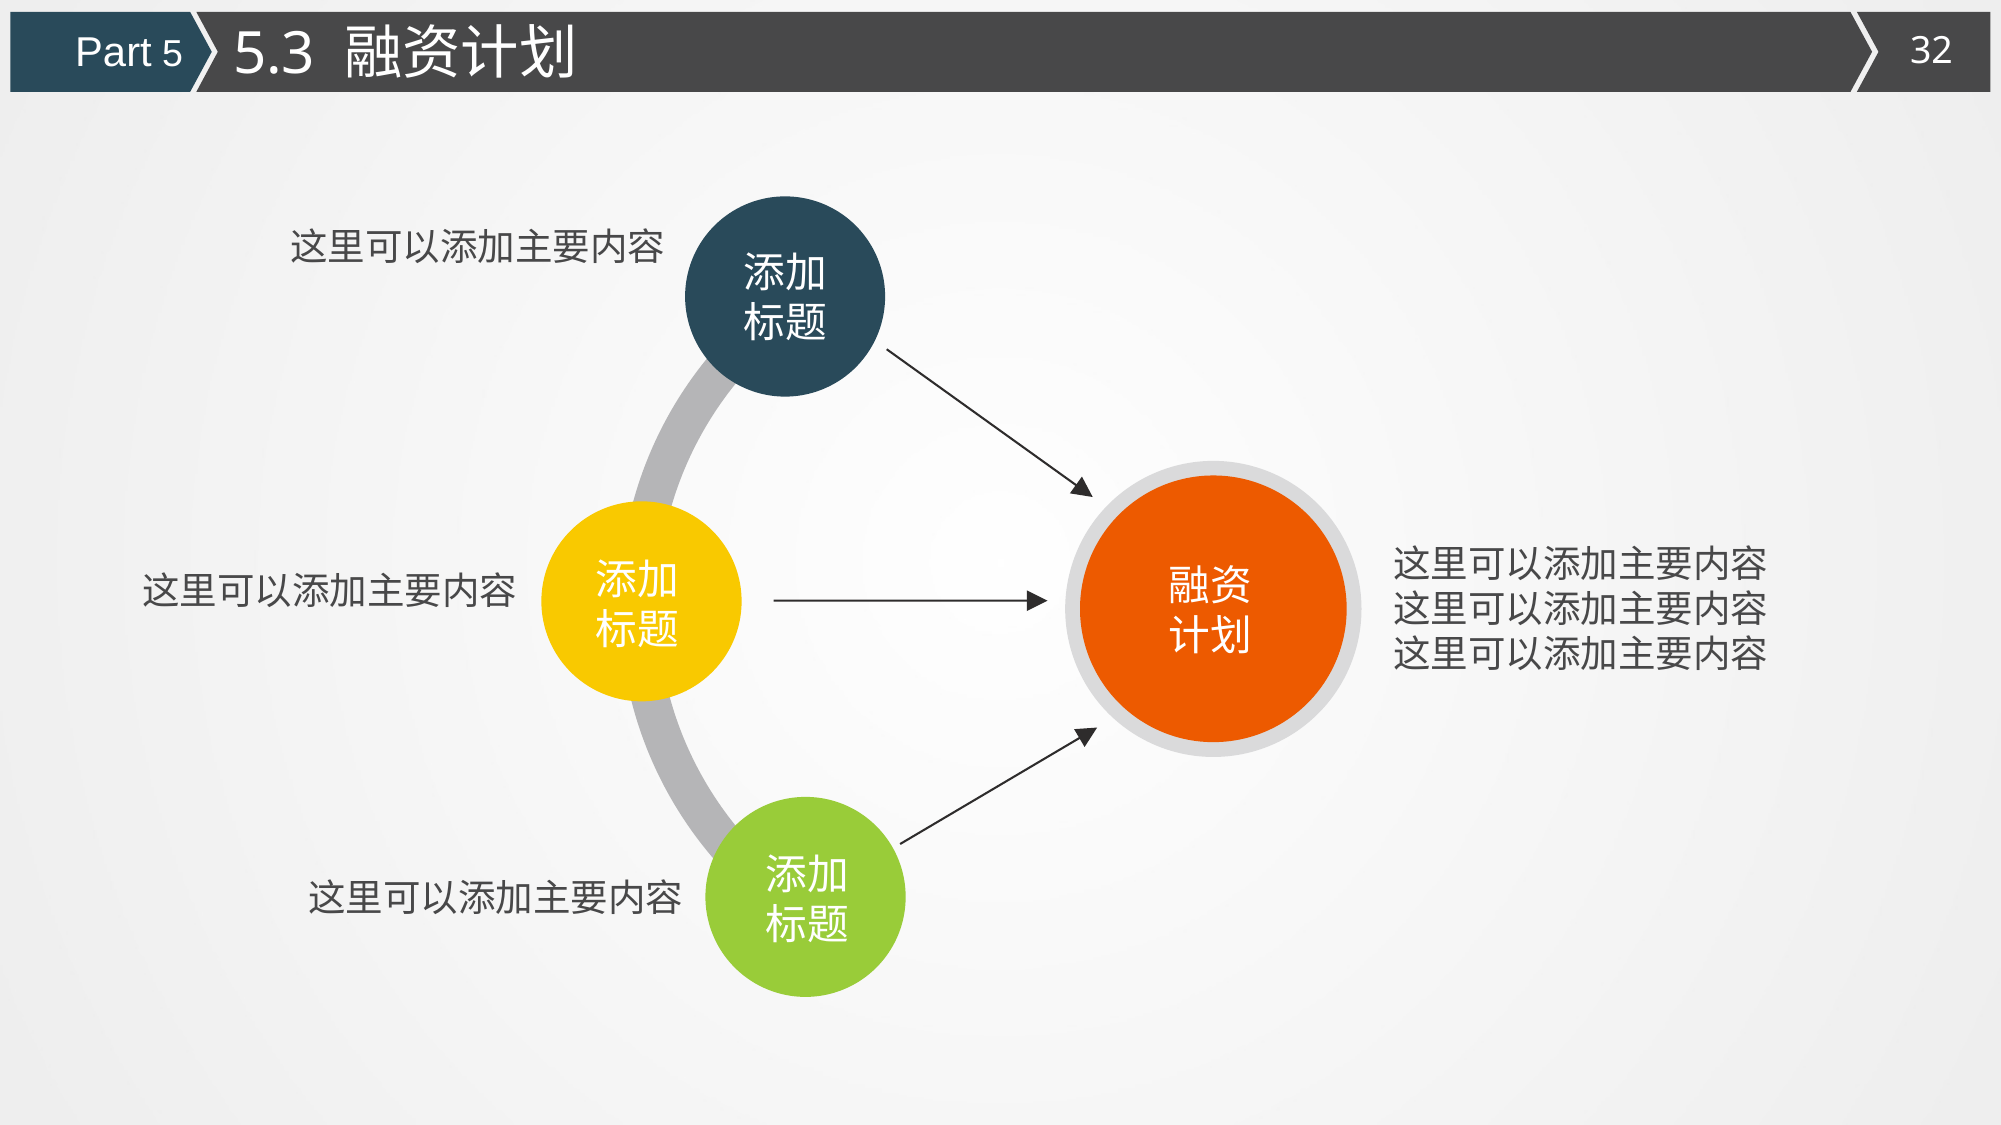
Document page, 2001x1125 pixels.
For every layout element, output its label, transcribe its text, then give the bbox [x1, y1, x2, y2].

text_box [541, 501, 742, 702]
text_box 添加 标题 [743, 840, 872, 956]
text_box [1080, 475, 1347, 743]
text_box [705, 796, 906, 997]
text_box 这里可以添加主要内容 [252, 866, 698, 927]
text_box [886, 349, 1093, 498]
text_box [1065, 460, 1362, 757]
text_box 添加 标题 [721, 238, 849, 354]
text_box Part 5 [22, 17, 198, 83]
text_box [631, 698, 735, 858]
text_box 添加 标题 [573, 545, 701, 660]
text_box [773, 590, 1048, 612]
text_box 这里可以添加主要内容 [86, 559, 533, 620]
text_box 这里可以添加主要内容 [222, 215, 680, 275]
text_box [900, 727, 1098, 845]
text_box [685, 196, 886, 397]
text_box 5.3 融资计划 [218, 7, 1046, 93]
picture [0, 0, 2001, 1125]
text_box 这里可以添加主要内容 这里可以添加主要内容 这里可以添加主要内容 [1378, 533, 1824, 683]
text_box 融资计划 [1146, 551, 1274, 667]
text_box [633, 359, 736, 505]
